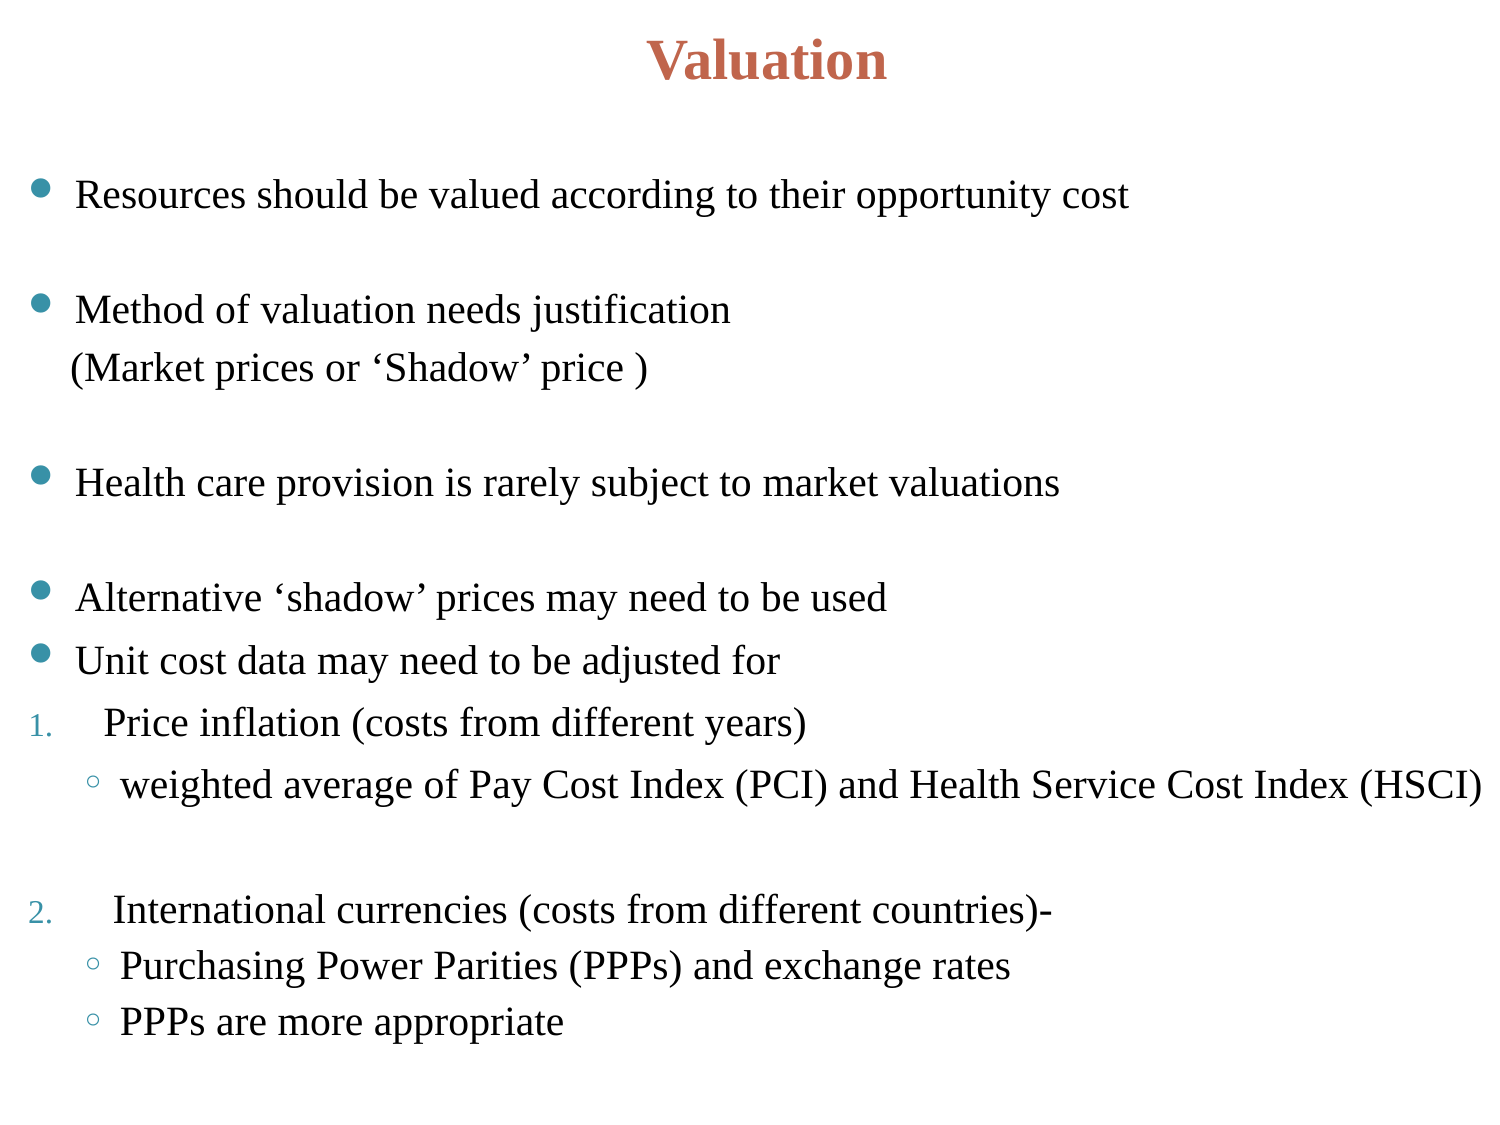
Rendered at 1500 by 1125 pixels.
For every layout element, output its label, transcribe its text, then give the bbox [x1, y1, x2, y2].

title Valuation [57, 0, 1463, 102]
list Resources should be valued according to their opportunity cost Method of valuation needs justification (Market prices or ‘Shadow’ price ) Health care provision is rarely subject to market valuations Alternative ‘shadow’ prices may need to be used Unit cost data may need to be adjusted for Price inflation (costs from different years) weighted average of Pay Cost Index (PCI) and Health Service Cost Index (HSCI) International currencies (costs from different countries)- Purchasing Power Parities (PPPs) and exchange rates PPPs are more appropriate [0, 102, 1500, 1100]
